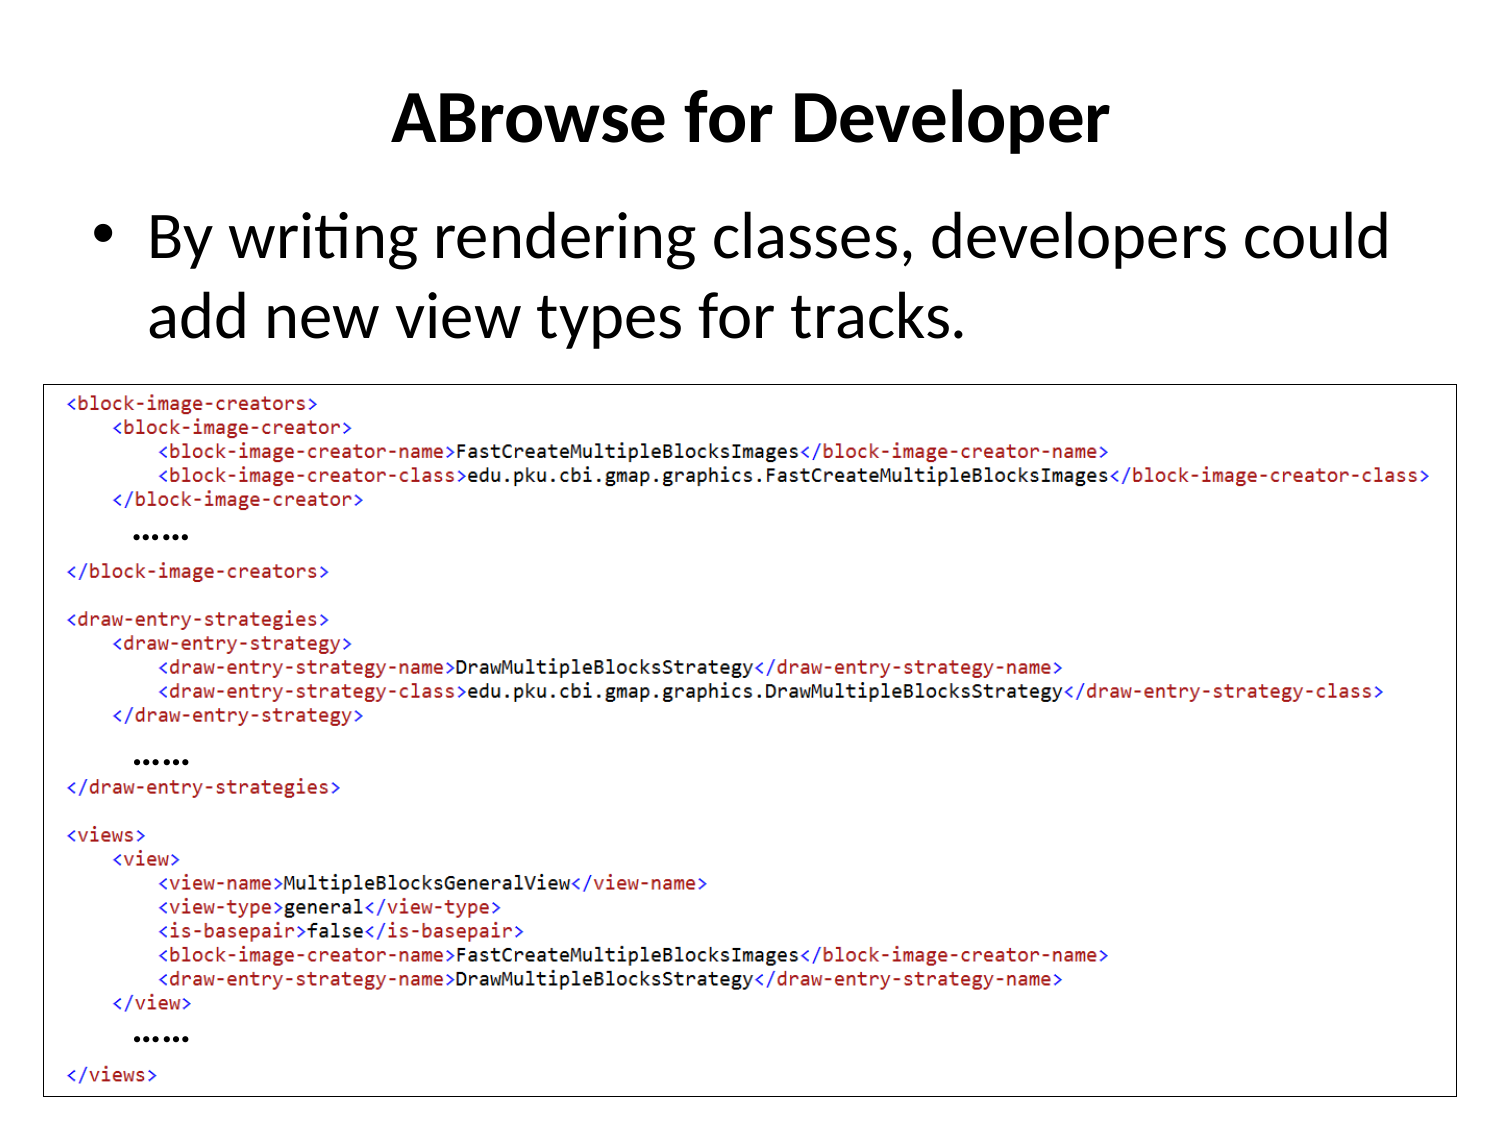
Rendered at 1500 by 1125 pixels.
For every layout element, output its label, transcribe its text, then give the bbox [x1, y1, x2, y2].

list By writing rendering classes, developers could add new view types for tracks. [76, 184, 1427, 374]
title ABrowse for Developer [76, 19, 1427, 184]
picture [44, 385, 1456, 1096]
